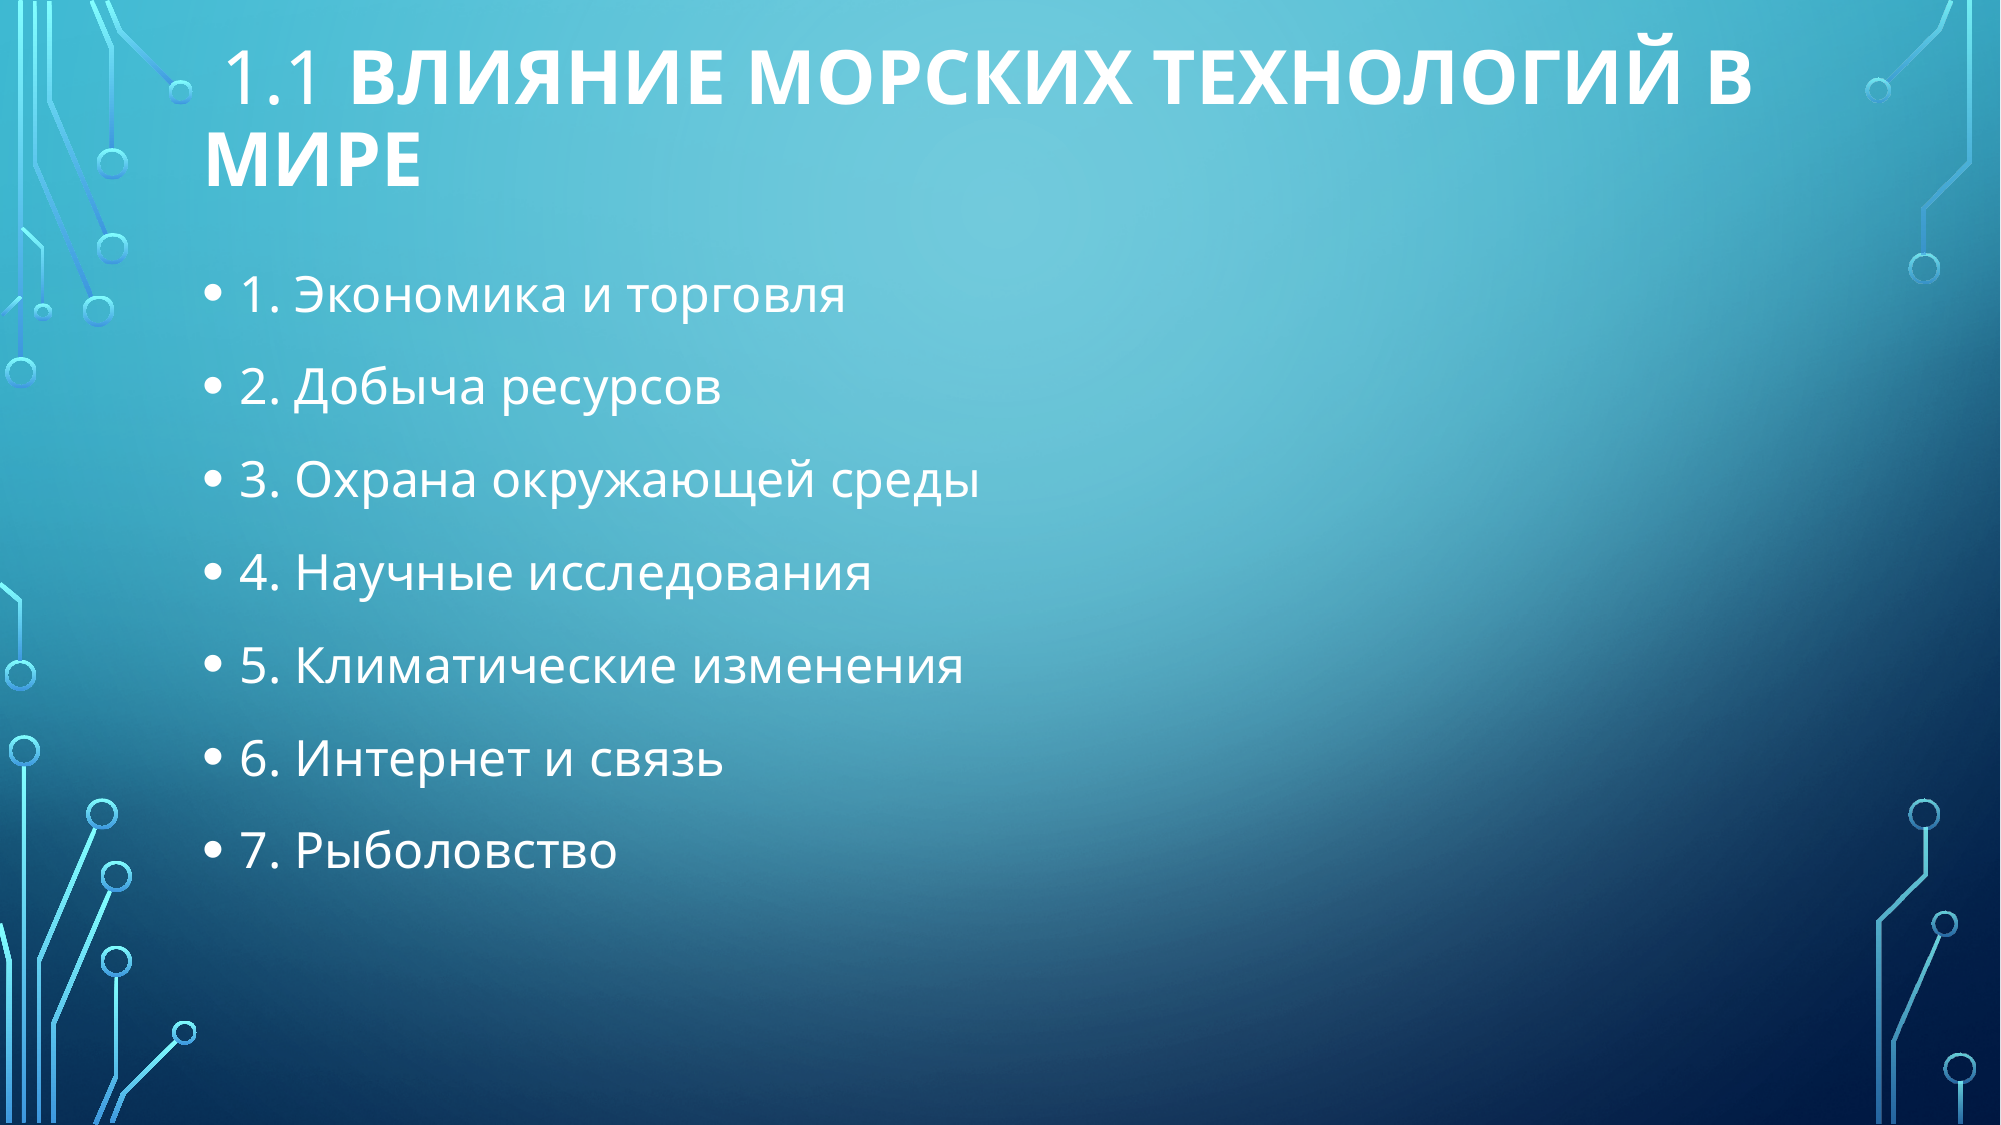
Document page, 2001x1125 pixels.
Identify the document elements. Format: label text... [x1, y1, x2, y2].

title 1.1 Влияние морских технологий в мире [187, 0, 1813, 242]
list 1. Экономика и торговля 2. Добыча ресурсов 3. Охрана окружающей среды 4. Научные исследования 5. Климатические изменения 6. Интернет и связь 7. Рыболовство [187, 242, 1813, 950]
